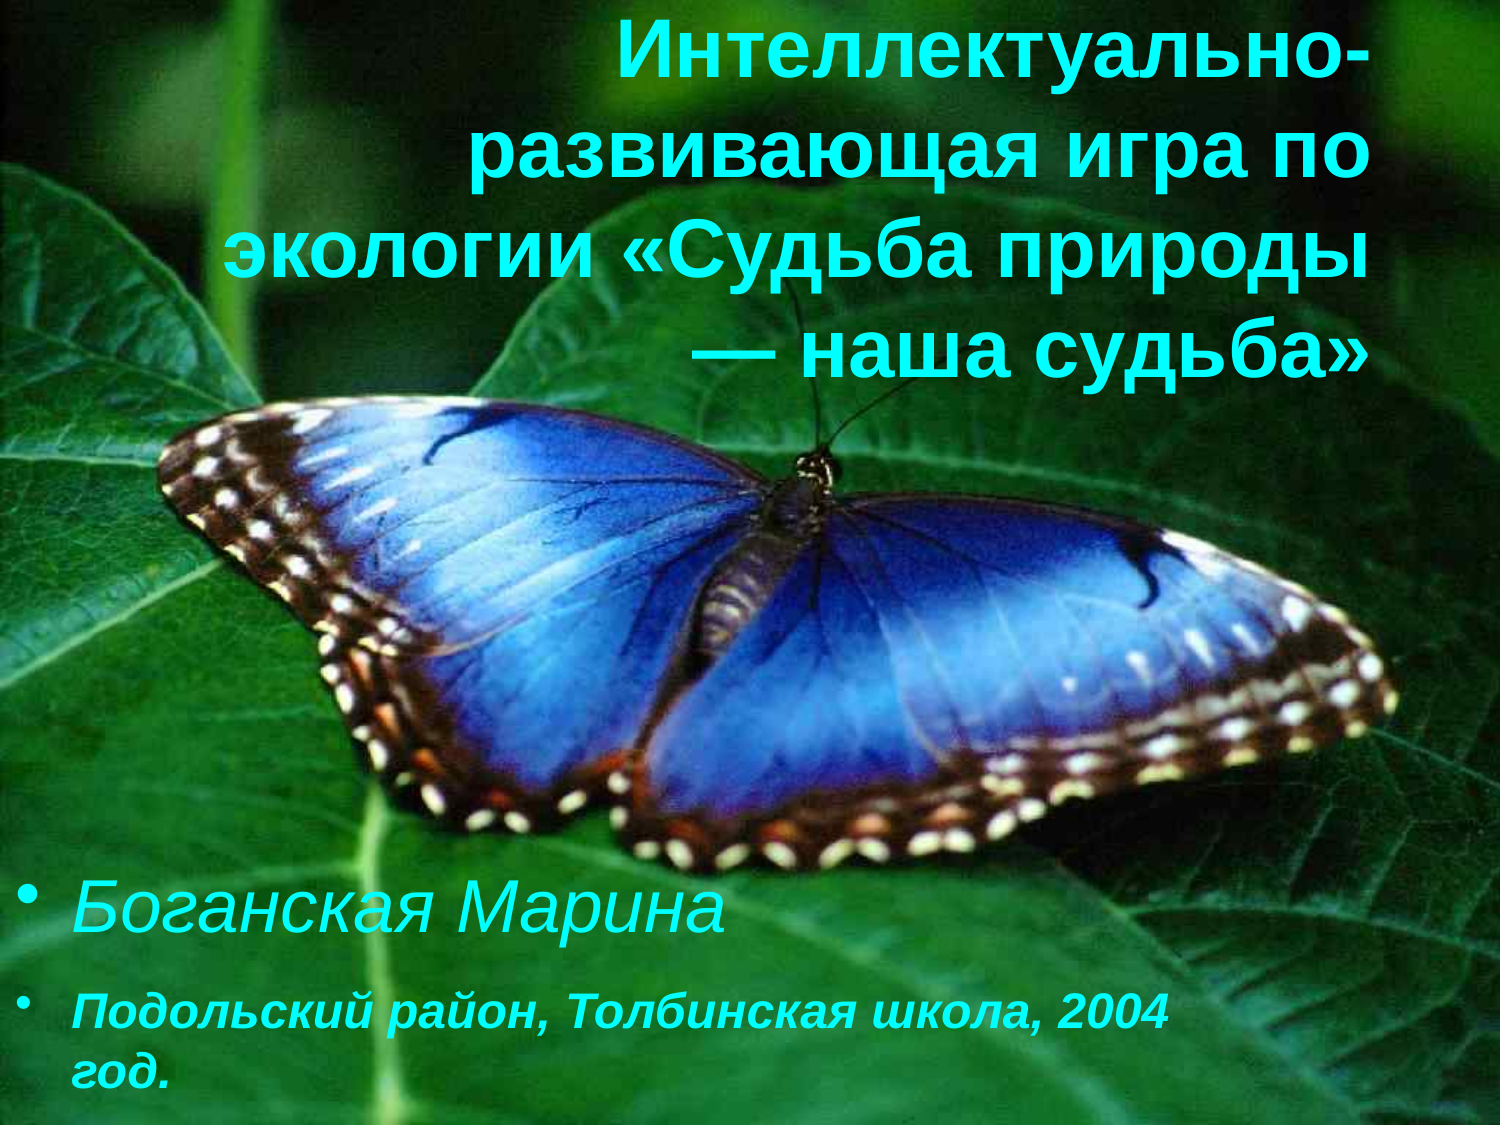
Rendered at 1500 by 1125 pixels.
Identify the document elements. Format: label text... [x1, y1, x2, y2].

picture [0, 0, 1500, 1125]
title Интеллектуально-развивающая игра по экологии «Судьба природы — наша судьба» [112, 99, 1388, 288]
list Боганская Марина Подольский район, Толбинская школа, 2004 год. [0, 849, 1276, 1125]
